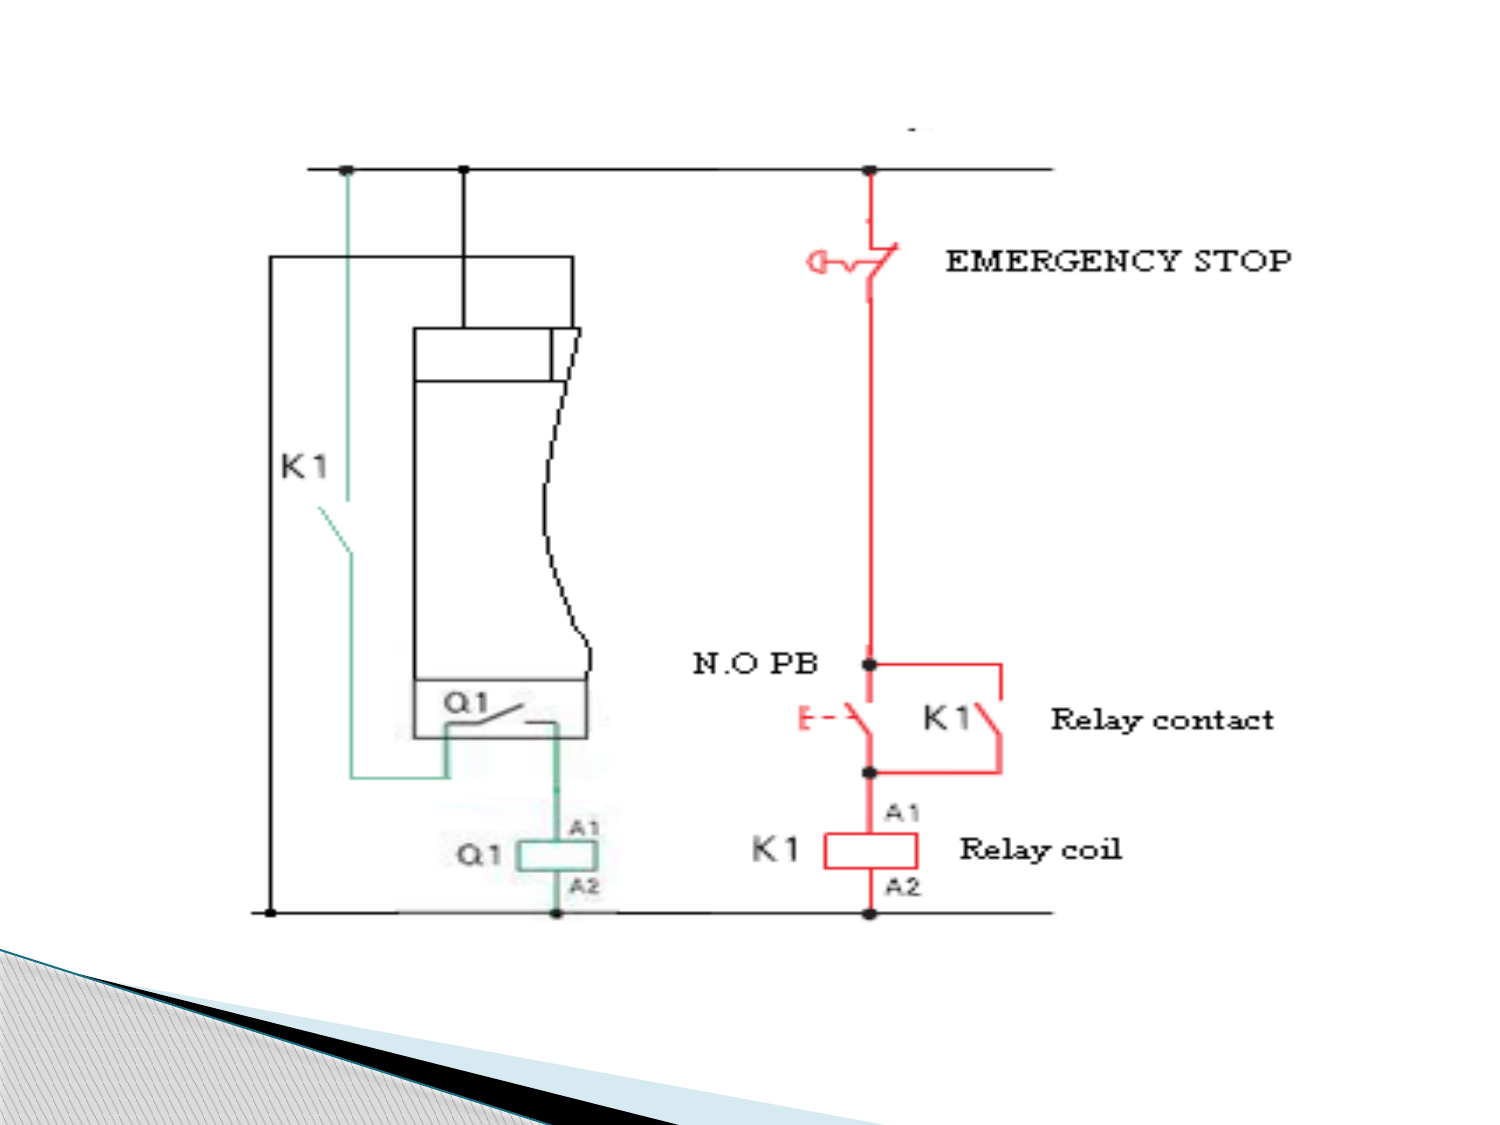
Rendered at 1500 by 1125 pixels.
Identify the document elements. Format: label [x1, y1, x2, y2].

picture [249, 124, 1313, 963]
